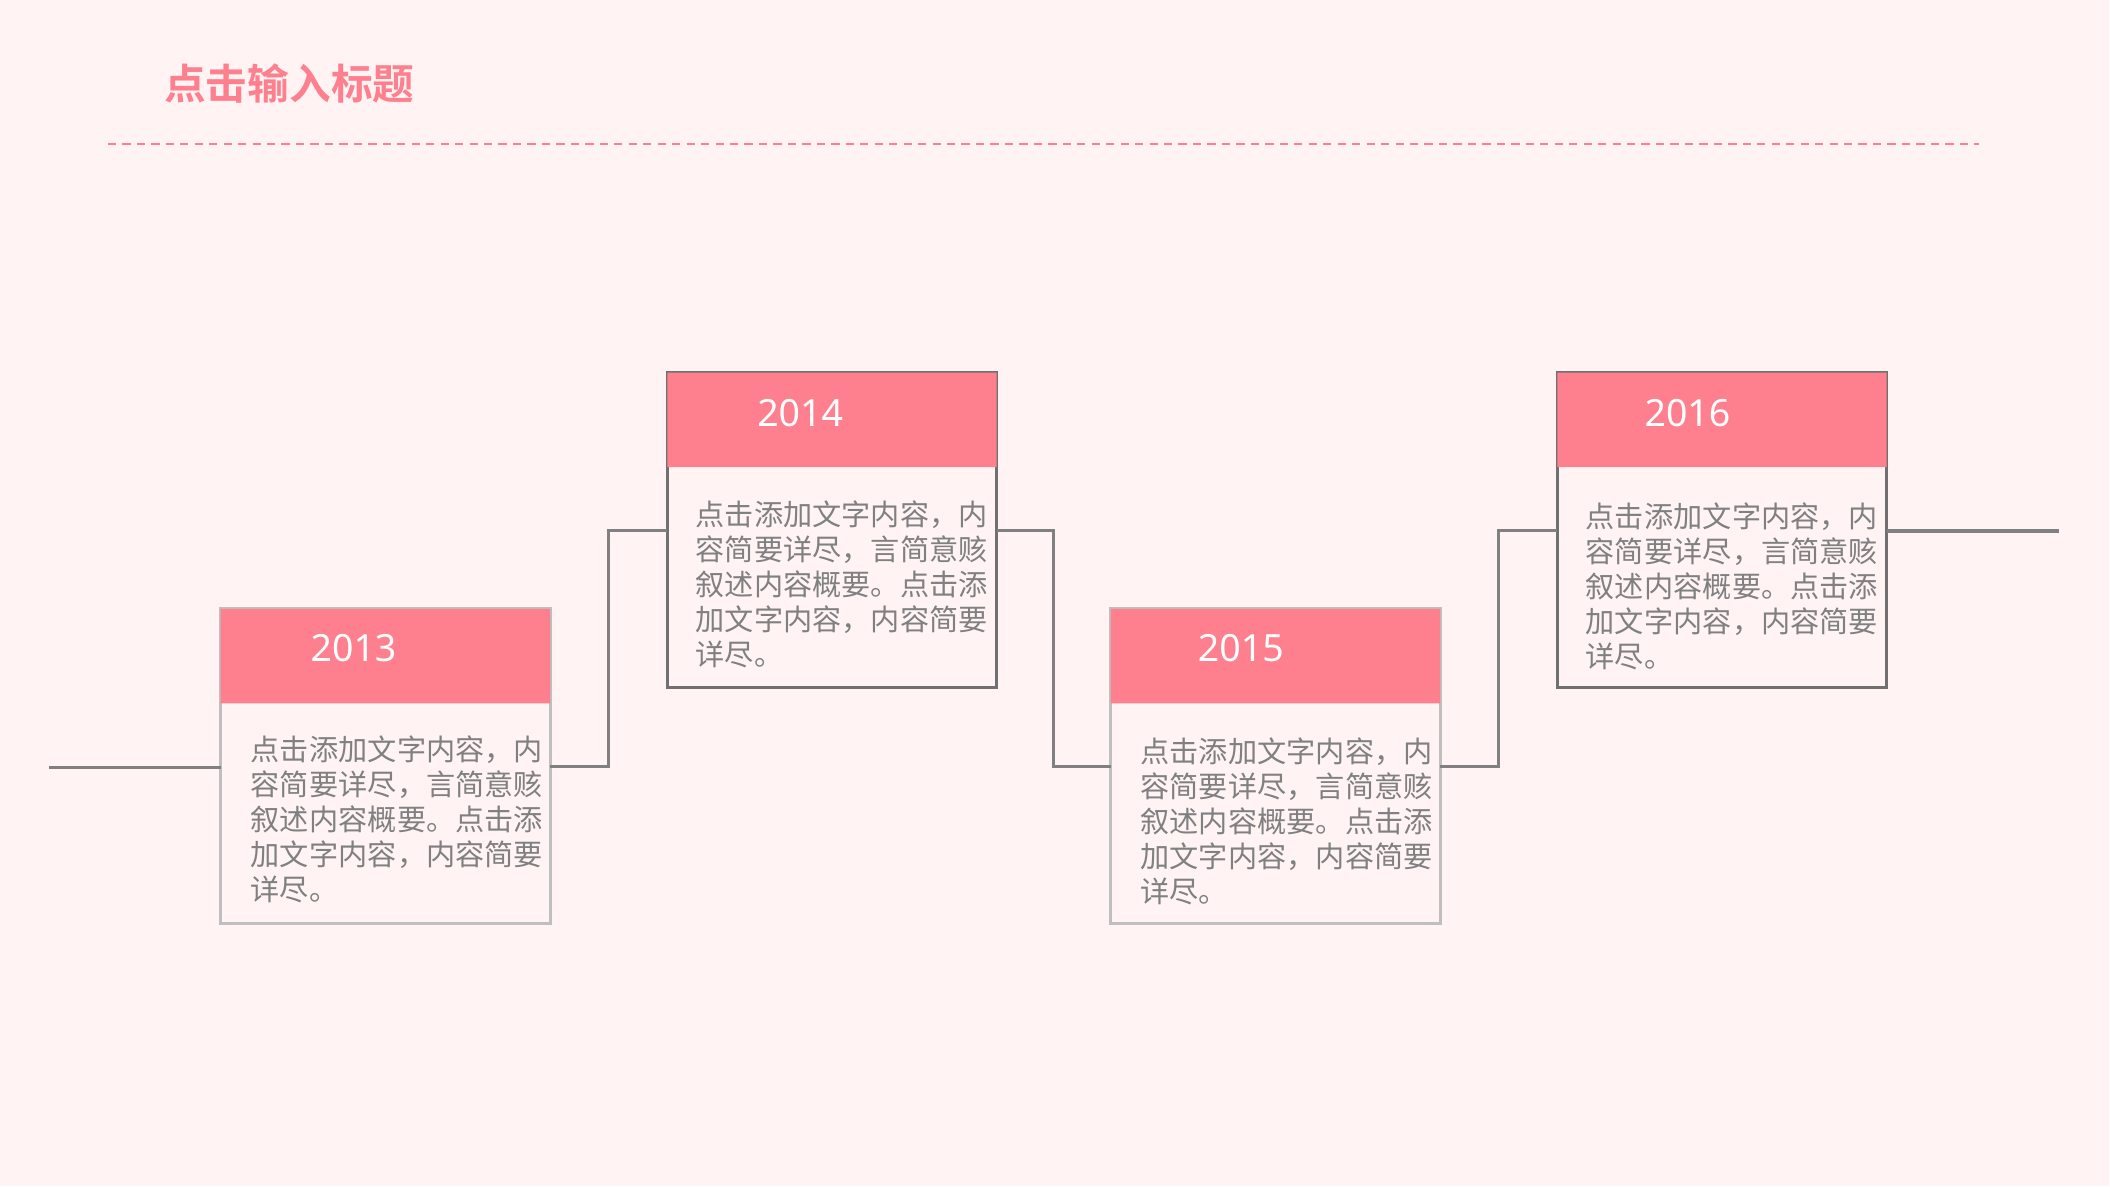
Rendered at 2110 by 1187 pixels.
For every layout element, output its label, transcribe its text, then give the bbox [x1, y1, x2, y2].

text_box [49, 372, 2059, 924]
text_box 点击输入标题 [148, 49, 431, 116]
